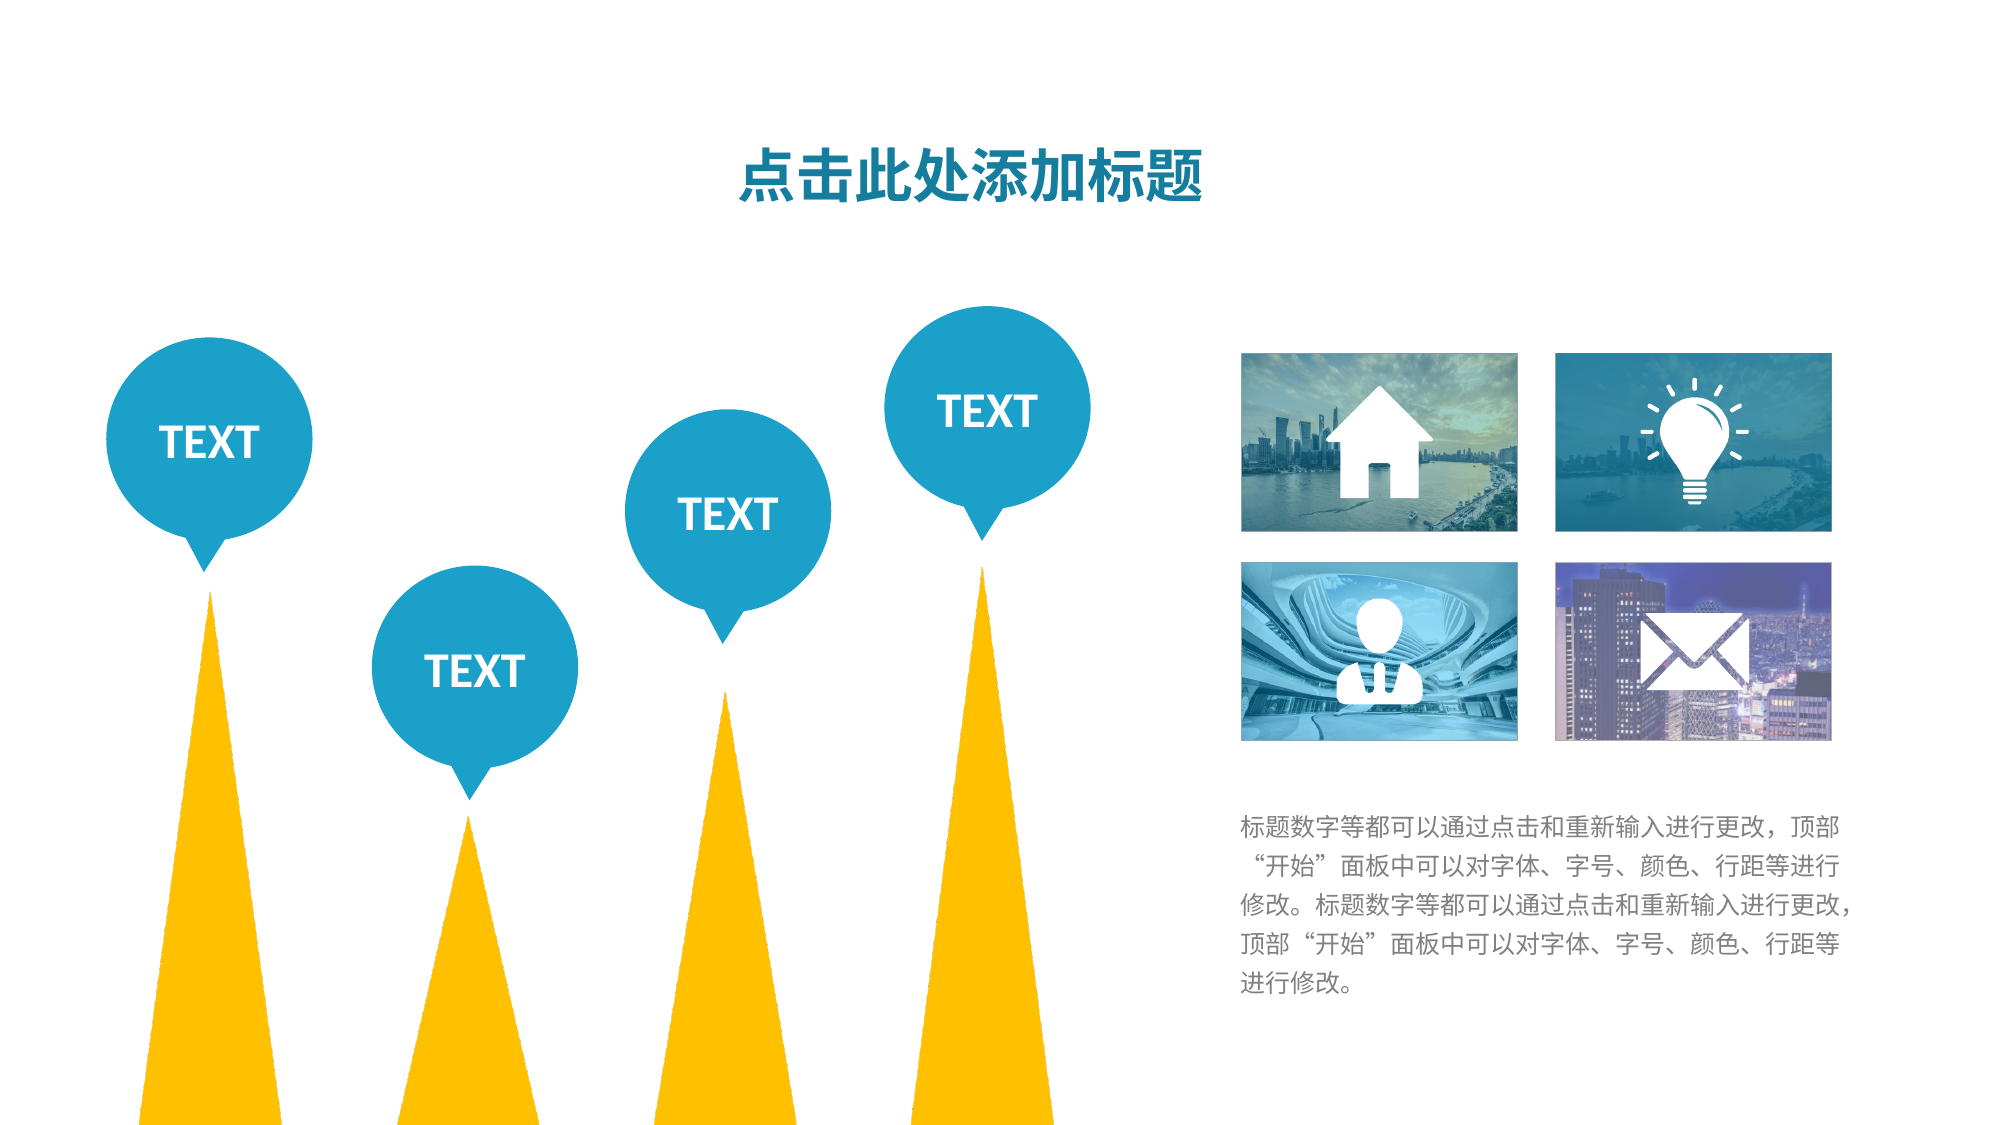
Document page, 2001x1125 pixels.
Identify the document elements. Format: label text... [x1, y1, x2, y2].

text_box [1241, 352, 1518, 532]
chart [73, 476, 1150, 1125]
text_box TEXT [630, 408, 827, 476]
text_box [1640, 620, 1674, 684]
text_box 点击此处添加标题 [723, 132, 1239, 217]
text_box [1640, 377, 1749, 505]
text_box [1356, 598, 1403, 654]
text_box [1325, 386, 1434, 499]
text_box [1555, 561, 1833, 742]
text_box TEXT [883, 305, 1092, 476]
text_box [1241, 561, 1518, 742]
text_box [1647, 654, 1744, 691]
text_box [1645, 613, 1743, 662]
text_box [1716, 618, 1750, 684]
text_box [1336, 662, 1423, 705]
text_box TEXT [105, 336, 314, 476]
text_box [1555, 352, 1833, 532]
text_box 标题数字等都可以通过点击和重新输入进行更改，顶部“开始”面板中可以对字体、字号、颜色、行距等进行修改。标题数字等都可以通过点击和重新输入进行更改，顶部“开始”面板中可以对字体、字号、颜色、行距等进行修改。 [1226, 795, 1872, 1005]
